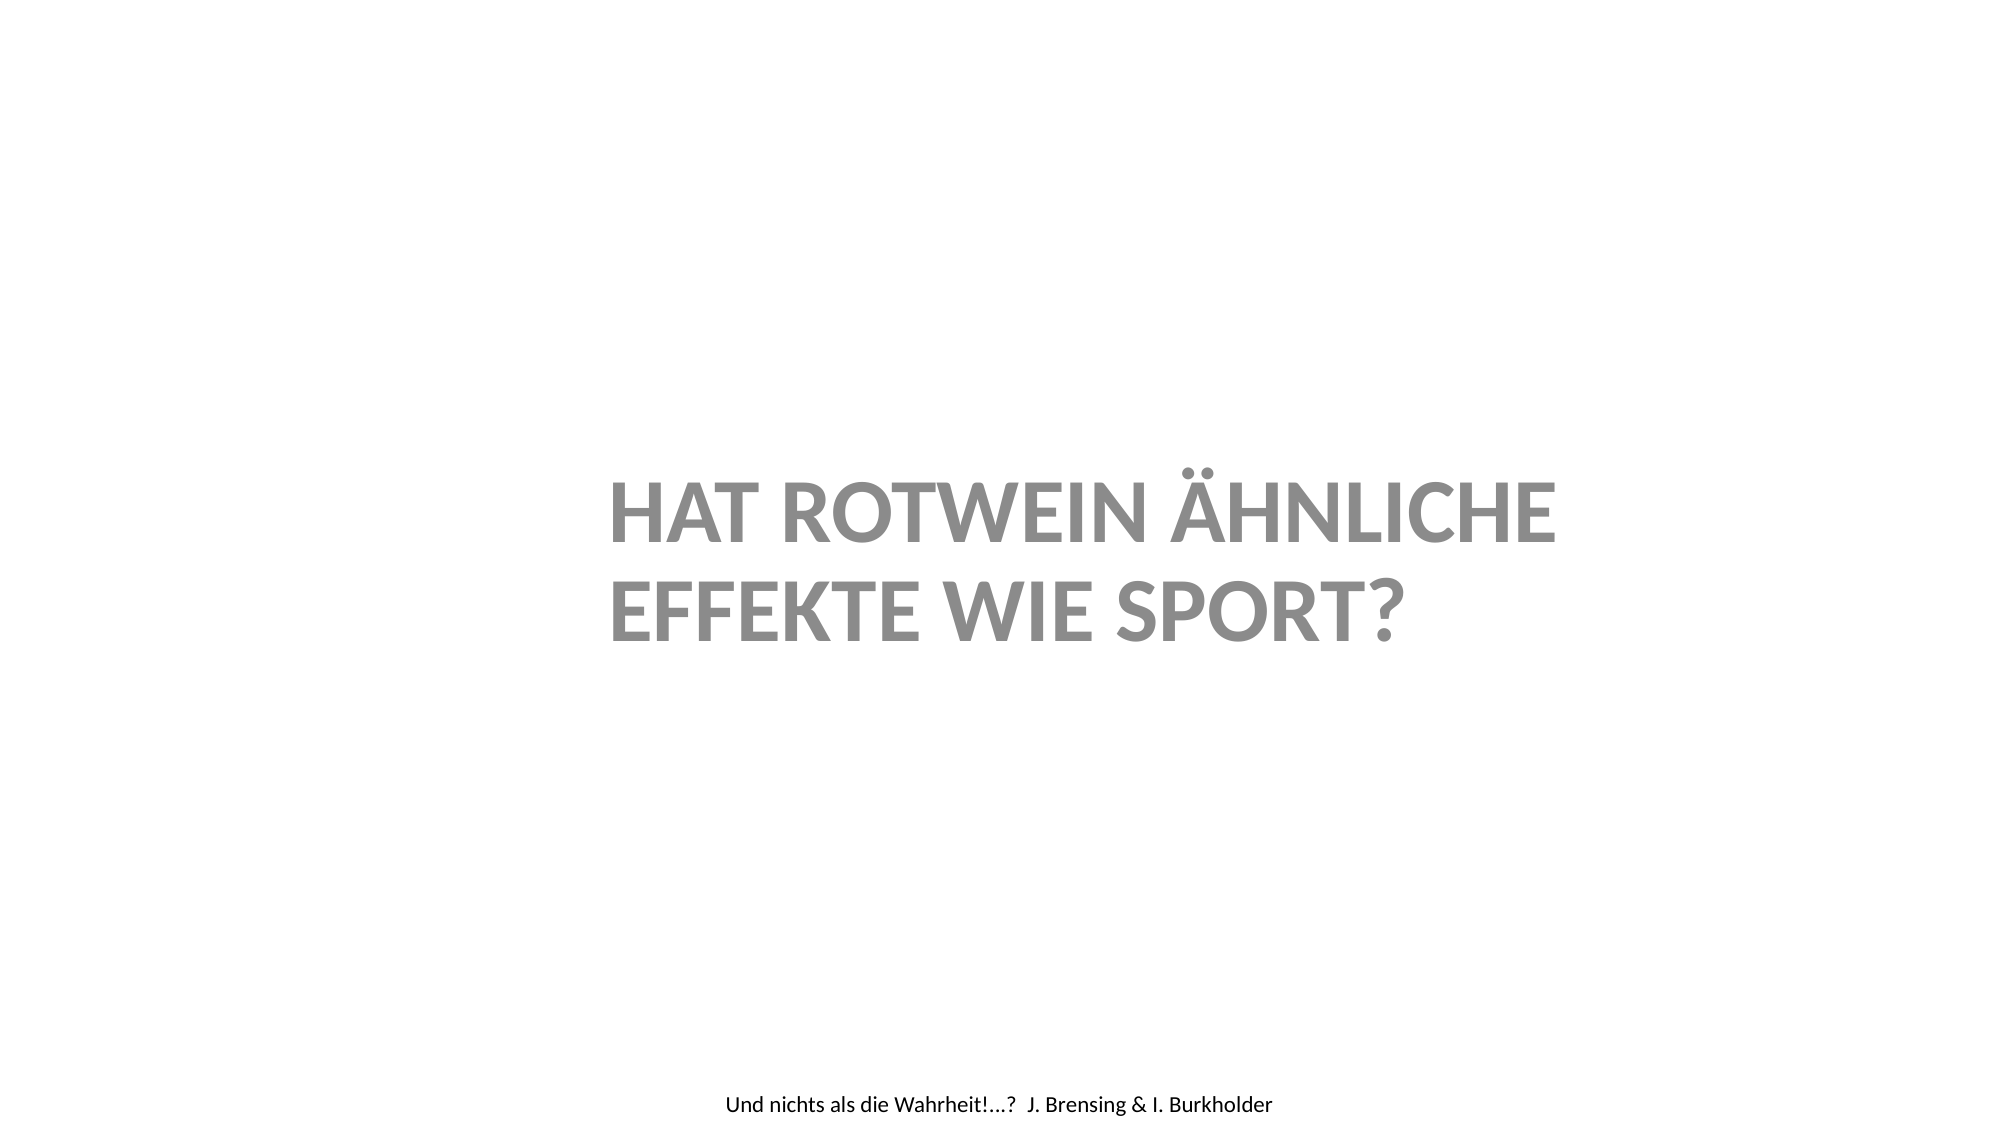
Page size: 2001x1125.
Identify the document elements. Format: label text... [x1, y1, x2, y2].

title Hat Rotwein ähnliche Effekte wie sport? [593, 456, 1674, 755]
text_box Und nichts als die Wahrheit!...? J. Brensing & I. Burkholder [710, 1082, 1289, 1125]
